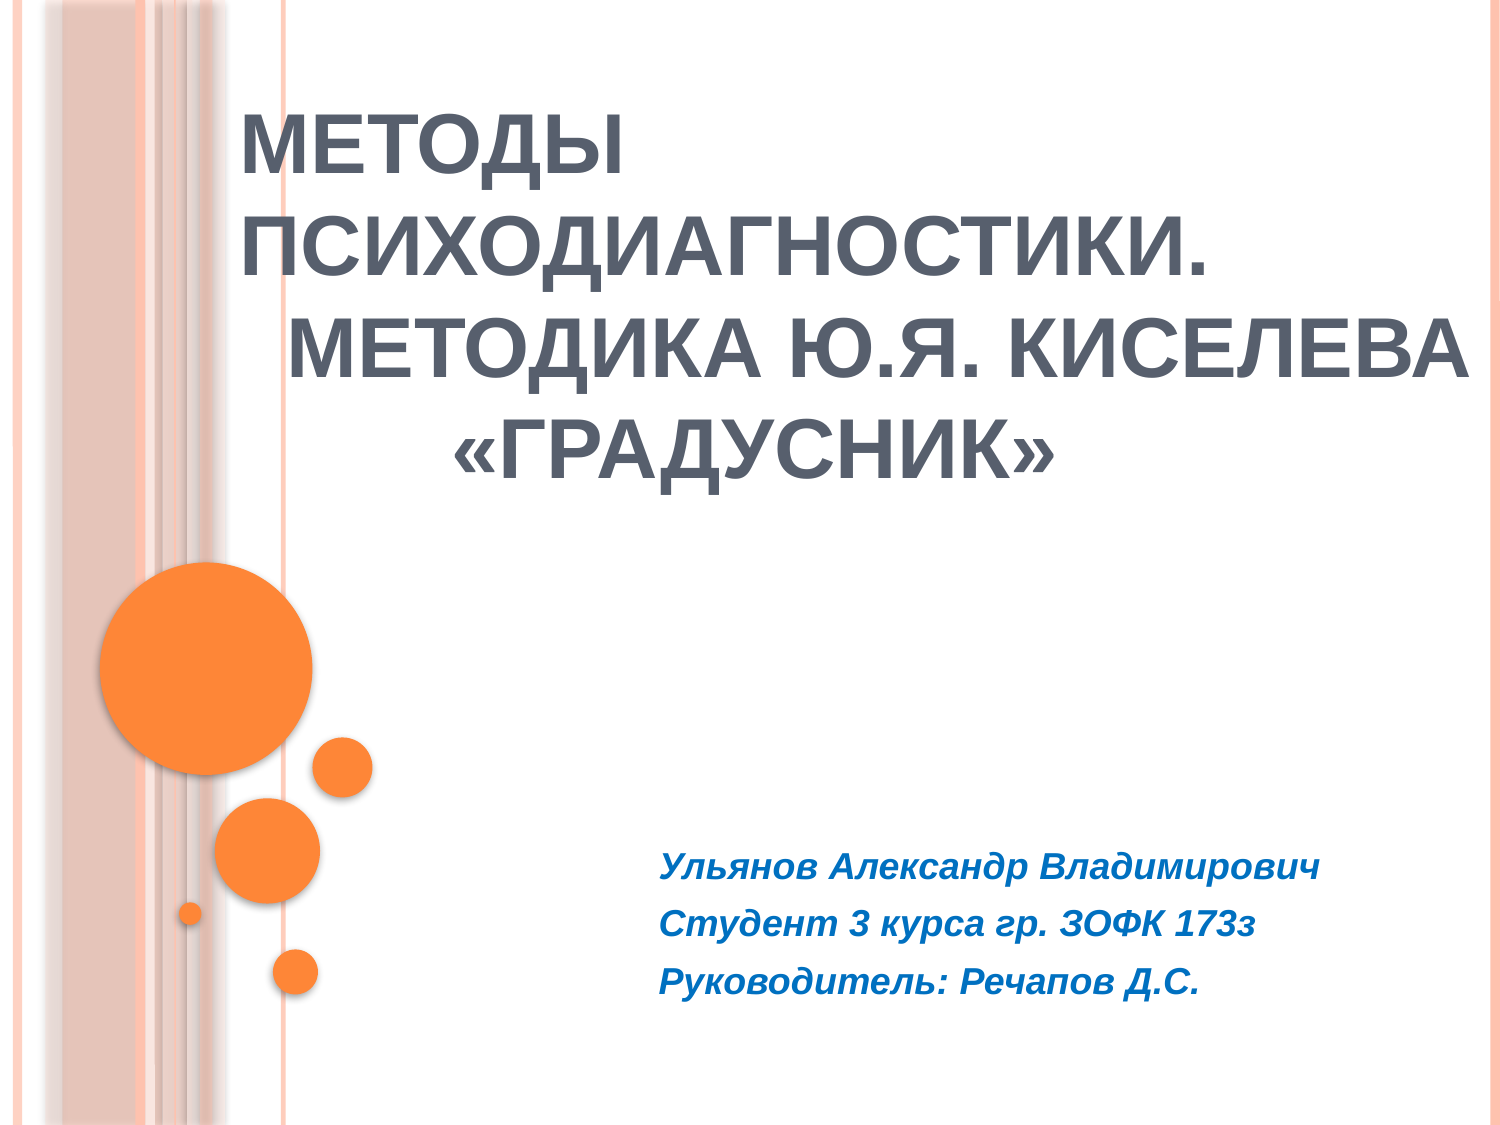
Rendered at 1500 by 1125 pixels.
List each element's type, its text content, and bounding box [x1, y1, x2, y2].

title Методы психодиагностики. Методика Ю.Я. Киселева «Градусник» [225, 54, 1500, 504]
subtitle Ульянов Александр Владимирович Студент 3 курса гр. ЗОФК 173з Руководитель: Речапов Д.С. [643, 834, 1447, 1044]
